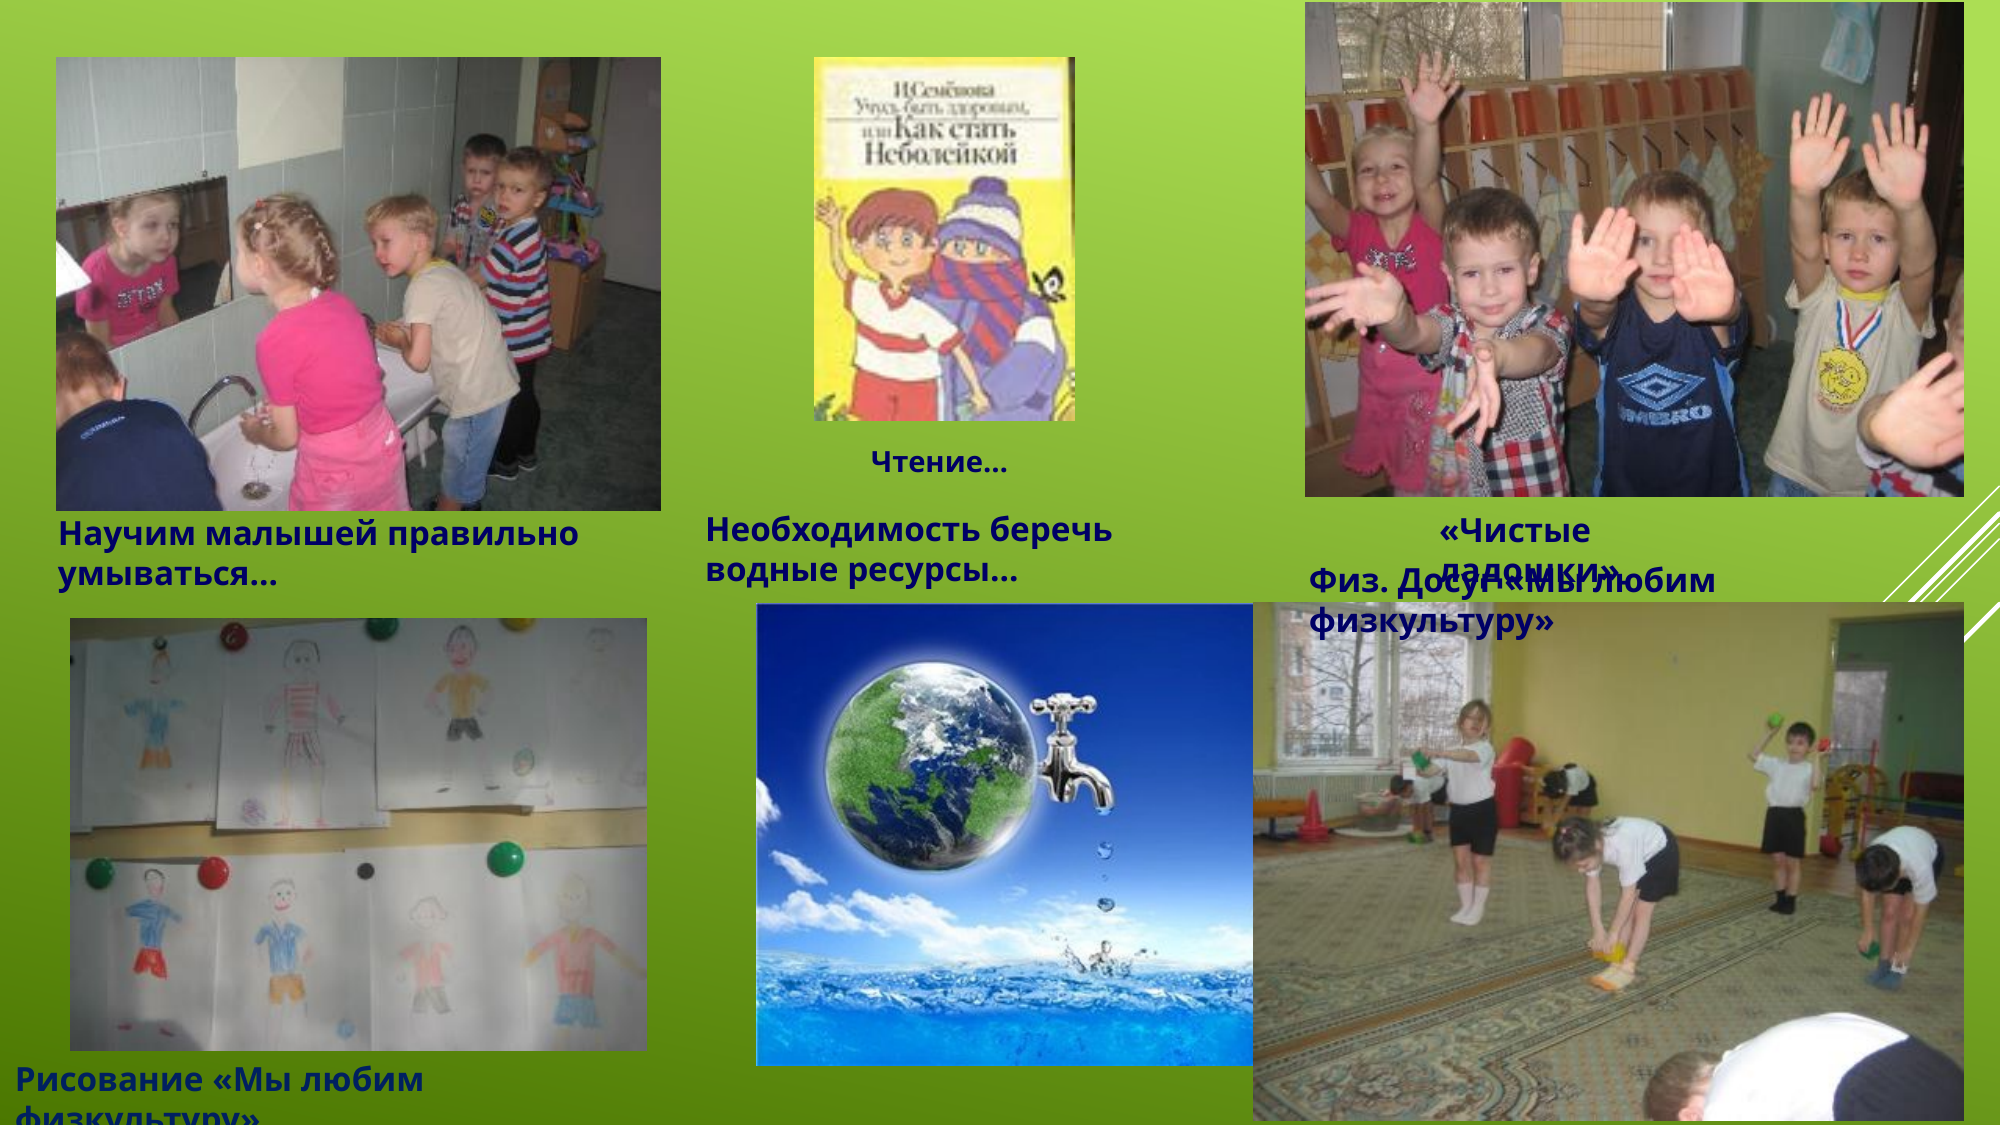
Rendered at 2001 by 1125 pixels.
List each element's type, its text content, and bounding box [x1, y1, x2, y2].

picture [813, 56, 1075, 421]
text_box Физ. Досуг «Мы любим физкультуру» [1293, 551, 1979, 647]
text_box «Чистые ладошки» [1424, 501, 1793, 551]
text_box Необходимость беречь водные ресурсы… [690, 501, 1265, 596]
text_box Рисование «Мы любим физкультуру» [0, 1050, 691, 1125]
picture [56, 56, 661, 511]
text_box Чтение… [856, 436, 1224, 486]
text_box Научим малышей правильно умываться… [43, 505, 709, 600]
picture [756, 602, 1964, 1121]
picture [1305, 2, 1964, 497]
picture [70, 618, 647, 1051]
